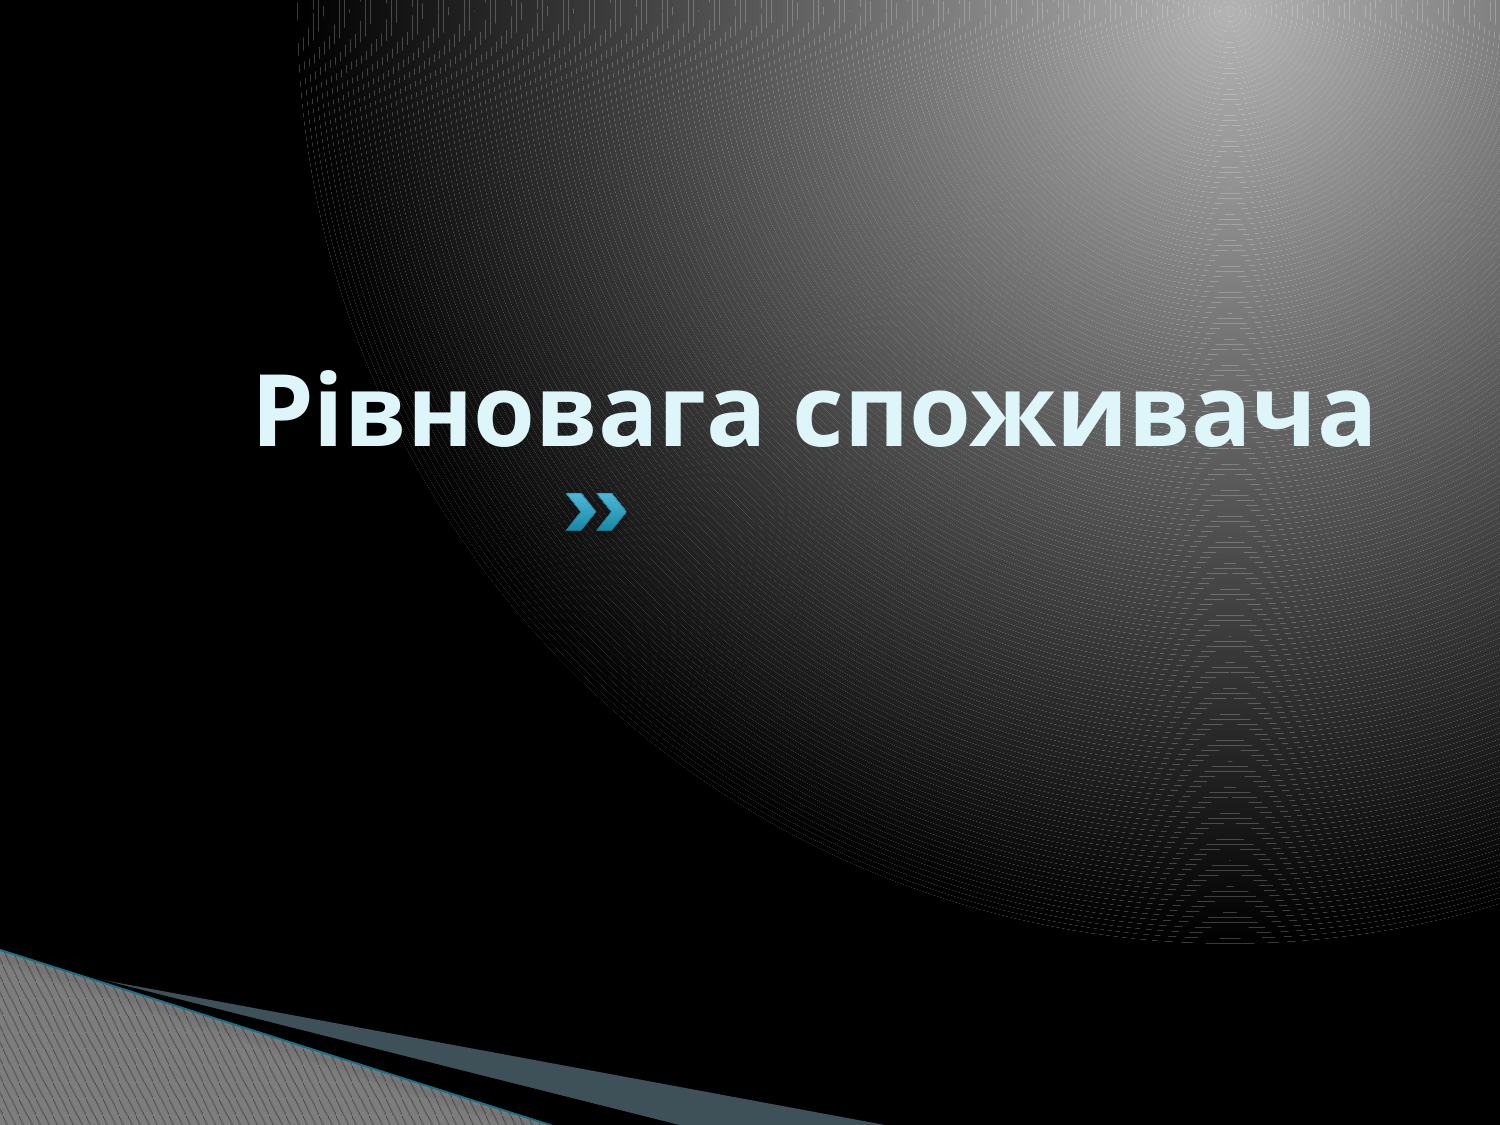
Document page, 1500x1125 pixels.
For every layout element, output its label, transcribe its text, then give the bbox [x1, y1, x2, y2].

picture [0, 952, 543, 1125]
title Рівновага споживача [118, 173, 1394, 474]
